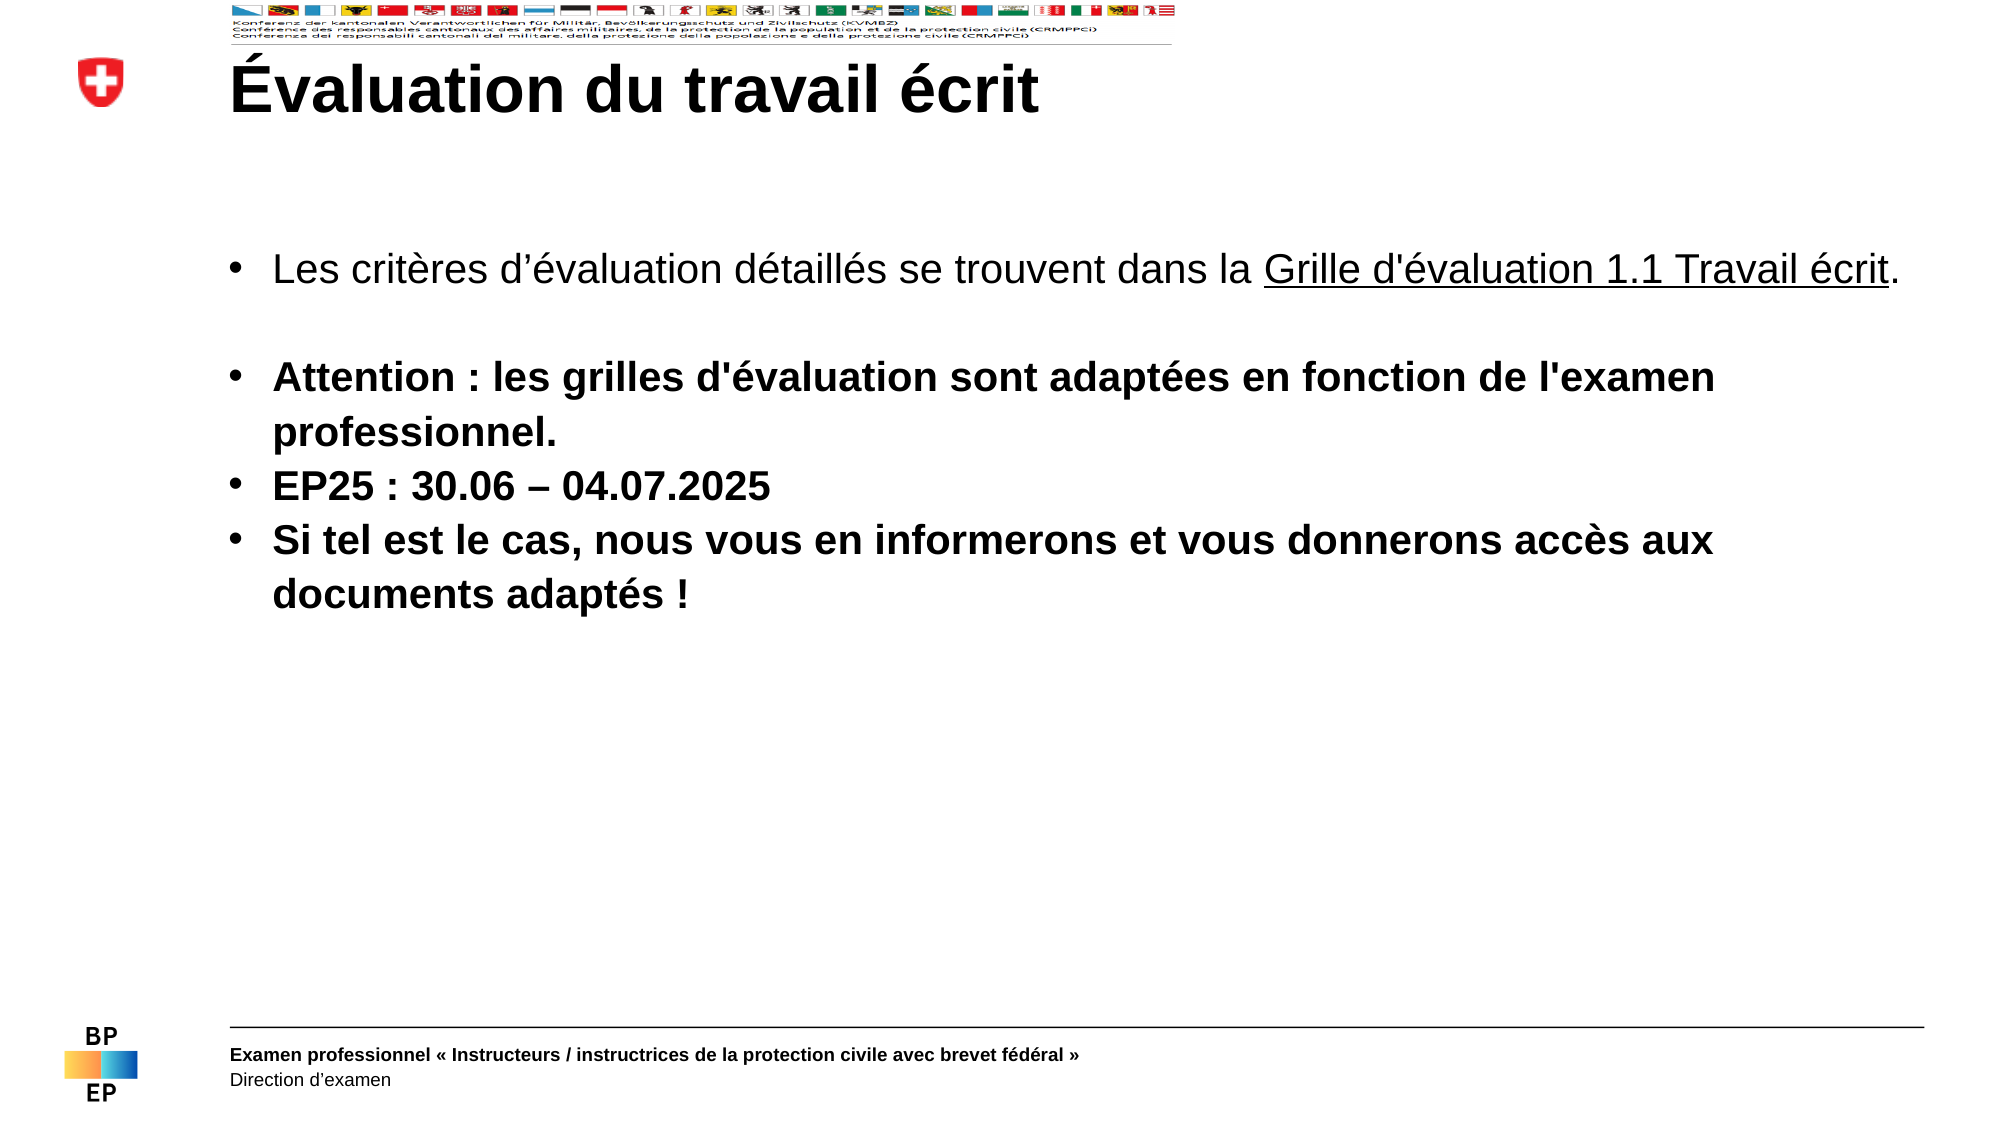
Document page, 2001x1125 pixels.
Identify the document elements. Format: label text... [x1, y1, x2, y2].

footer Examen professionnel « Instructeurs / instructrices de la protection civile avec brevet fédéral » Direction d’examen [229, 1040, 1177, 1088]
picture [229, 4, 1175, 46]
title Évaluation du travail écrit [229, 50, 1922, 199]
list Les critères d’évaluation détaillés se trouvent dans la Grille d'évaluation 1.1 Travail écrit. Attention : les grilles d'évaluation sont adaptées en fonction de l'examen professionnel. EP25 : 30.06 – 04.07.2025 Si tel est le cas, nous vous en informerons et vous donnerons accès aux documents adaptés ! [228, 237, 1922, 981]
picture [61, 1021, 140, 1106]
